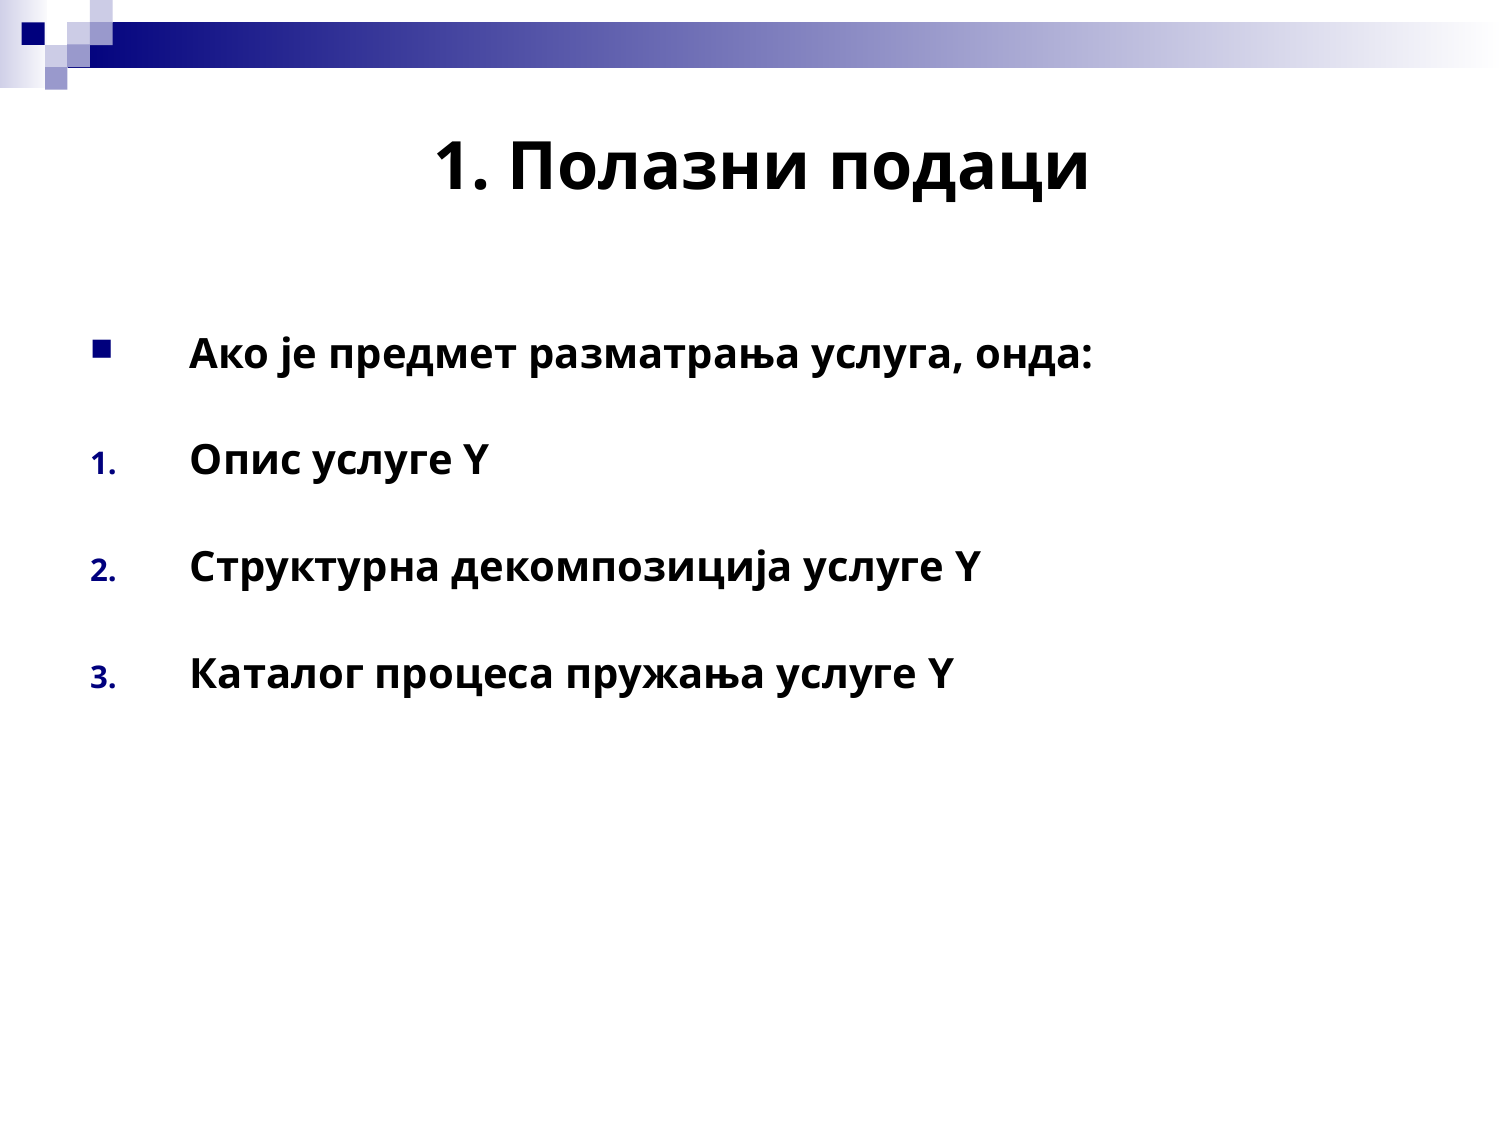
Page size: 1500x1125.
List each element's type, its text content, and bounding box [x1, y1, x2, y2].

title 1. Полазни подаци [299, 87, 1226, 238]
list Ако је предмет разматрања услуга, онда: Опис услуге Y Структурна декомпозиција услуге Y Каталог процеса пружања услуге Y [74, 324, 1426, 1026]
